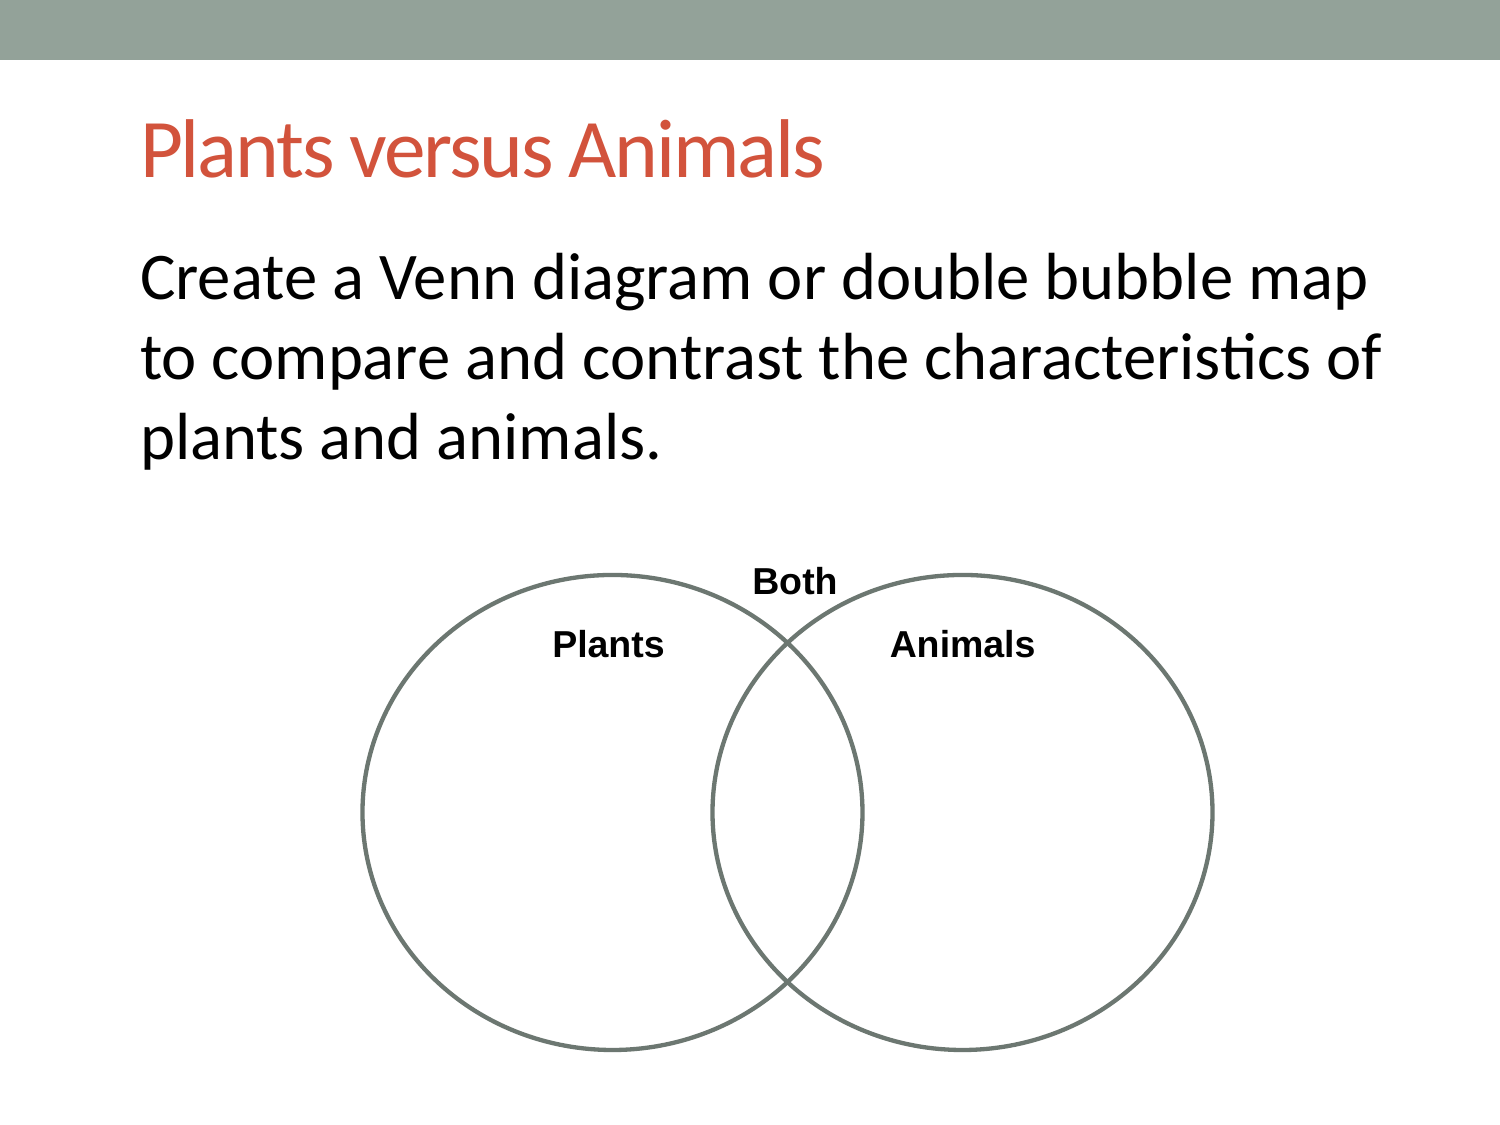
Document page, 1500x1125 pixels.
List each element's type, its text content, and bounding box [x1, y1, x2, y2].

text_box Animals [875, 612, 1063, 673]
text_box Both [737, 549, 863, 610]
list Create a Venn diagram or double bubble map to compare and contrast the characteristics of plants and animals. [125, 224, 1425, 1038]
text_box Plants [537, 612, 688, 673]
title Plants versus Animals [125, 62, 1425, 224]
text_box [360, 572, 787, 1053]
text_box [710, 572, 1215, 1053]
